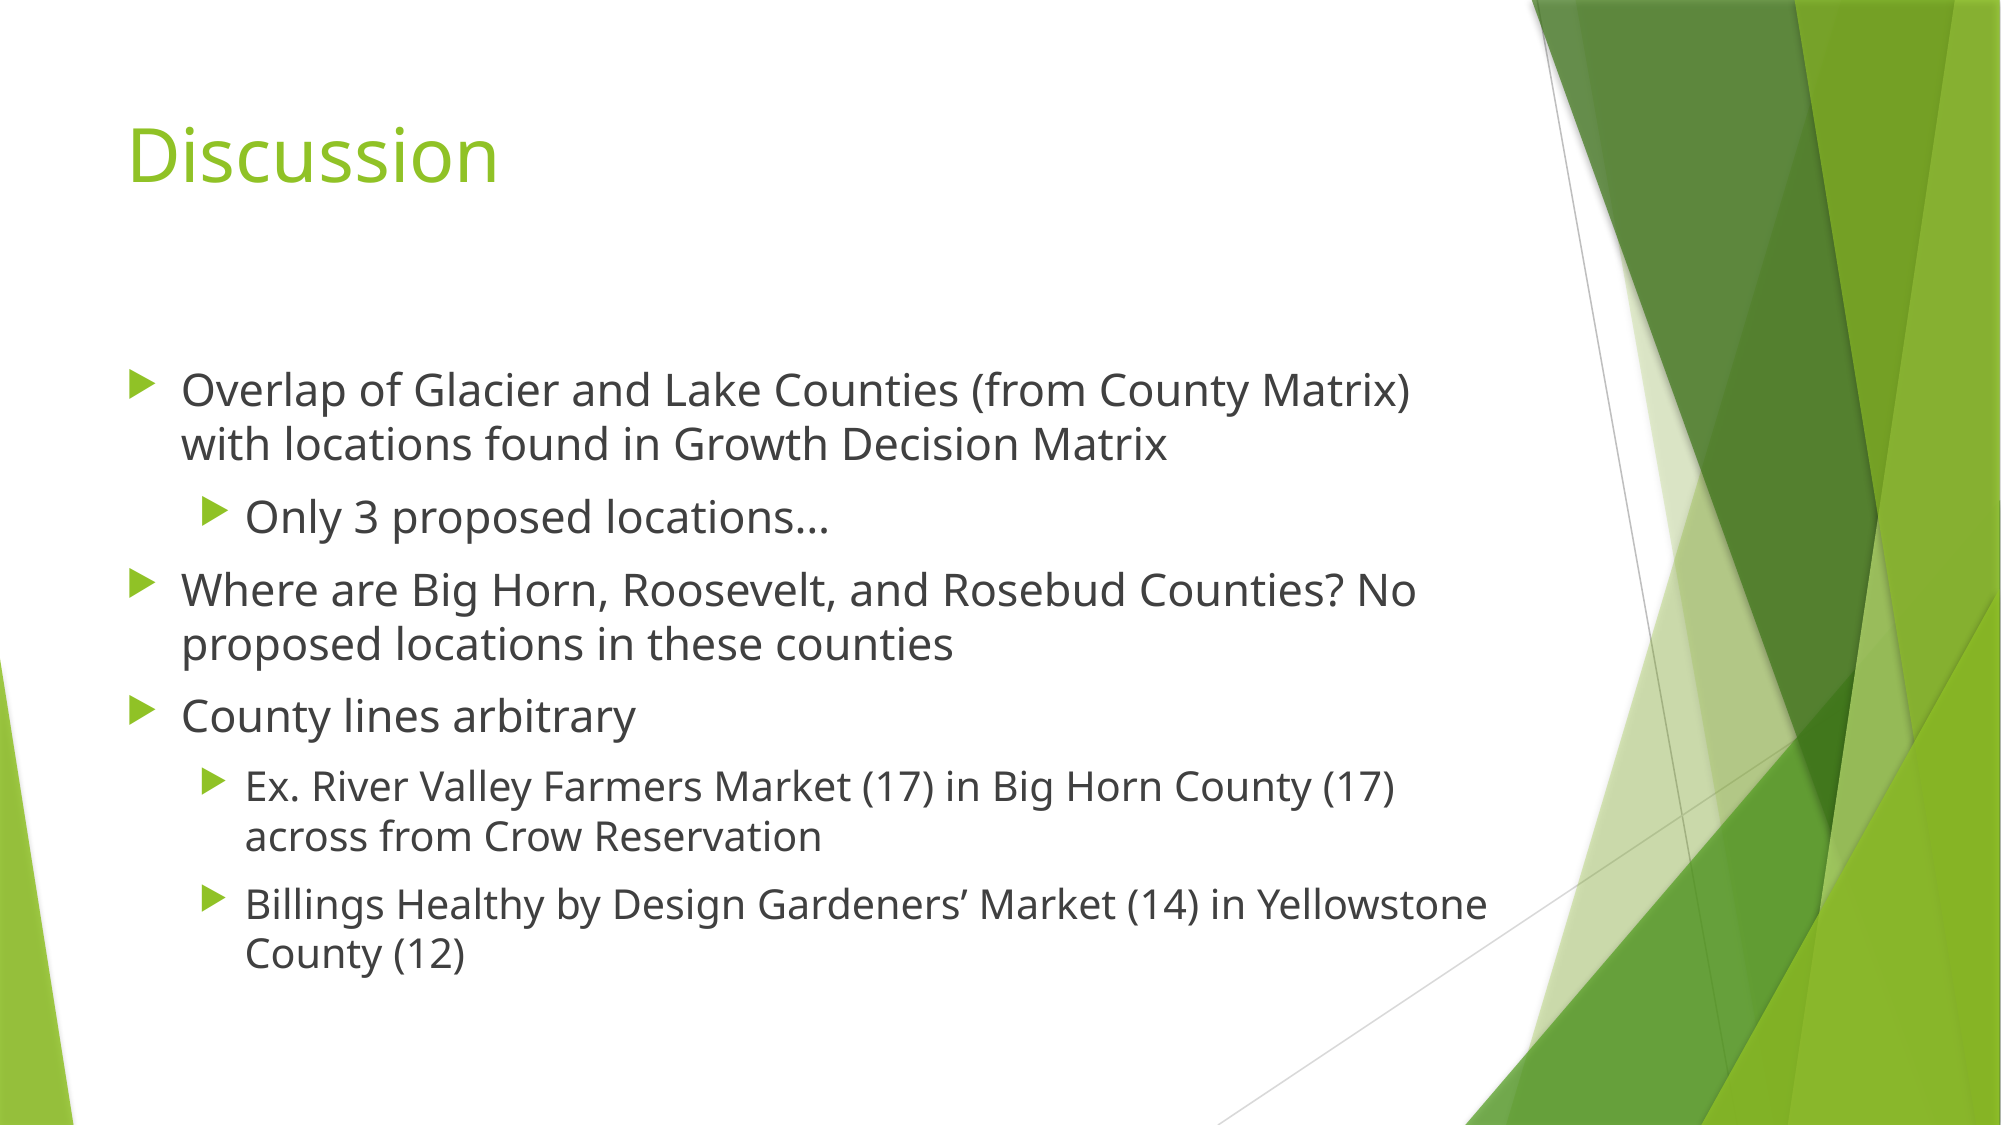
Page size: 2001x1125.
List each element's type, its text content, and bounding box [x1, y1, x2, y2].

list Overlap of Glacier and Lake Counties (from County Matrix) with locations found in Growth Decision Matrix Only 3 proposed locations… Where are Big Horn, Roosevelt, and Rosebud Counties? No proposed locations in these counties County lines arbitrary Ex. River Valley Farmers Market (17) in Big Horn County (17) across from Crow Reservation Billings Healthy by Design Gardeners’ Market (14) in Yellowstone County (12) [111, 354, 1522, 992]
title Discussion [111, 99, 1522, 317]
